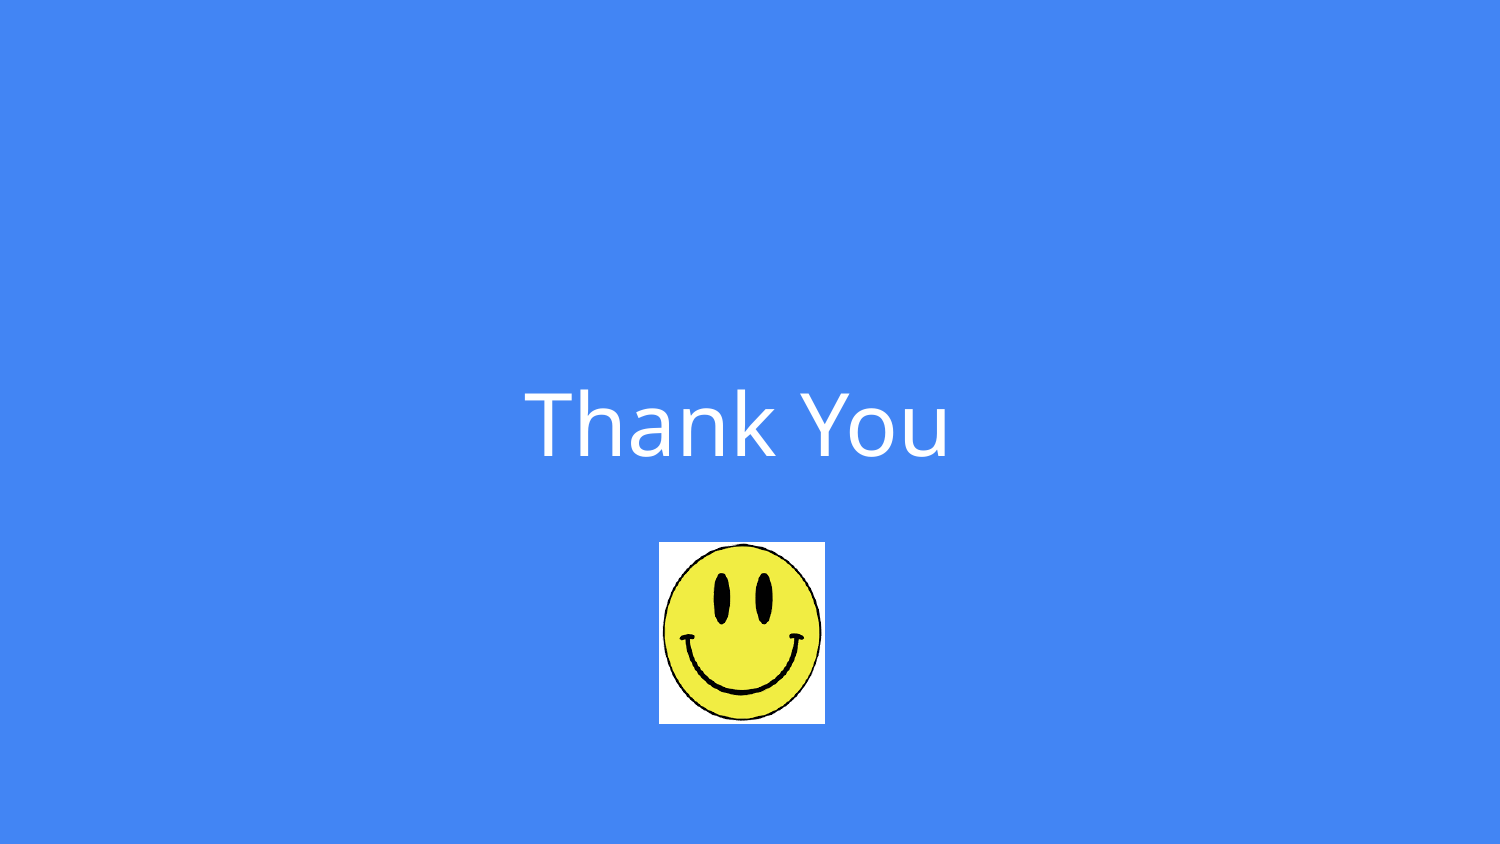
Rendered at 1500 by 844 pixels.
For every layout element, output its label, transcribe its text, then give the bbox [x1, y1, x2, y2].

title Thank You [75, 338, 1425, 505]
picture [659, 542, 826, 724]
